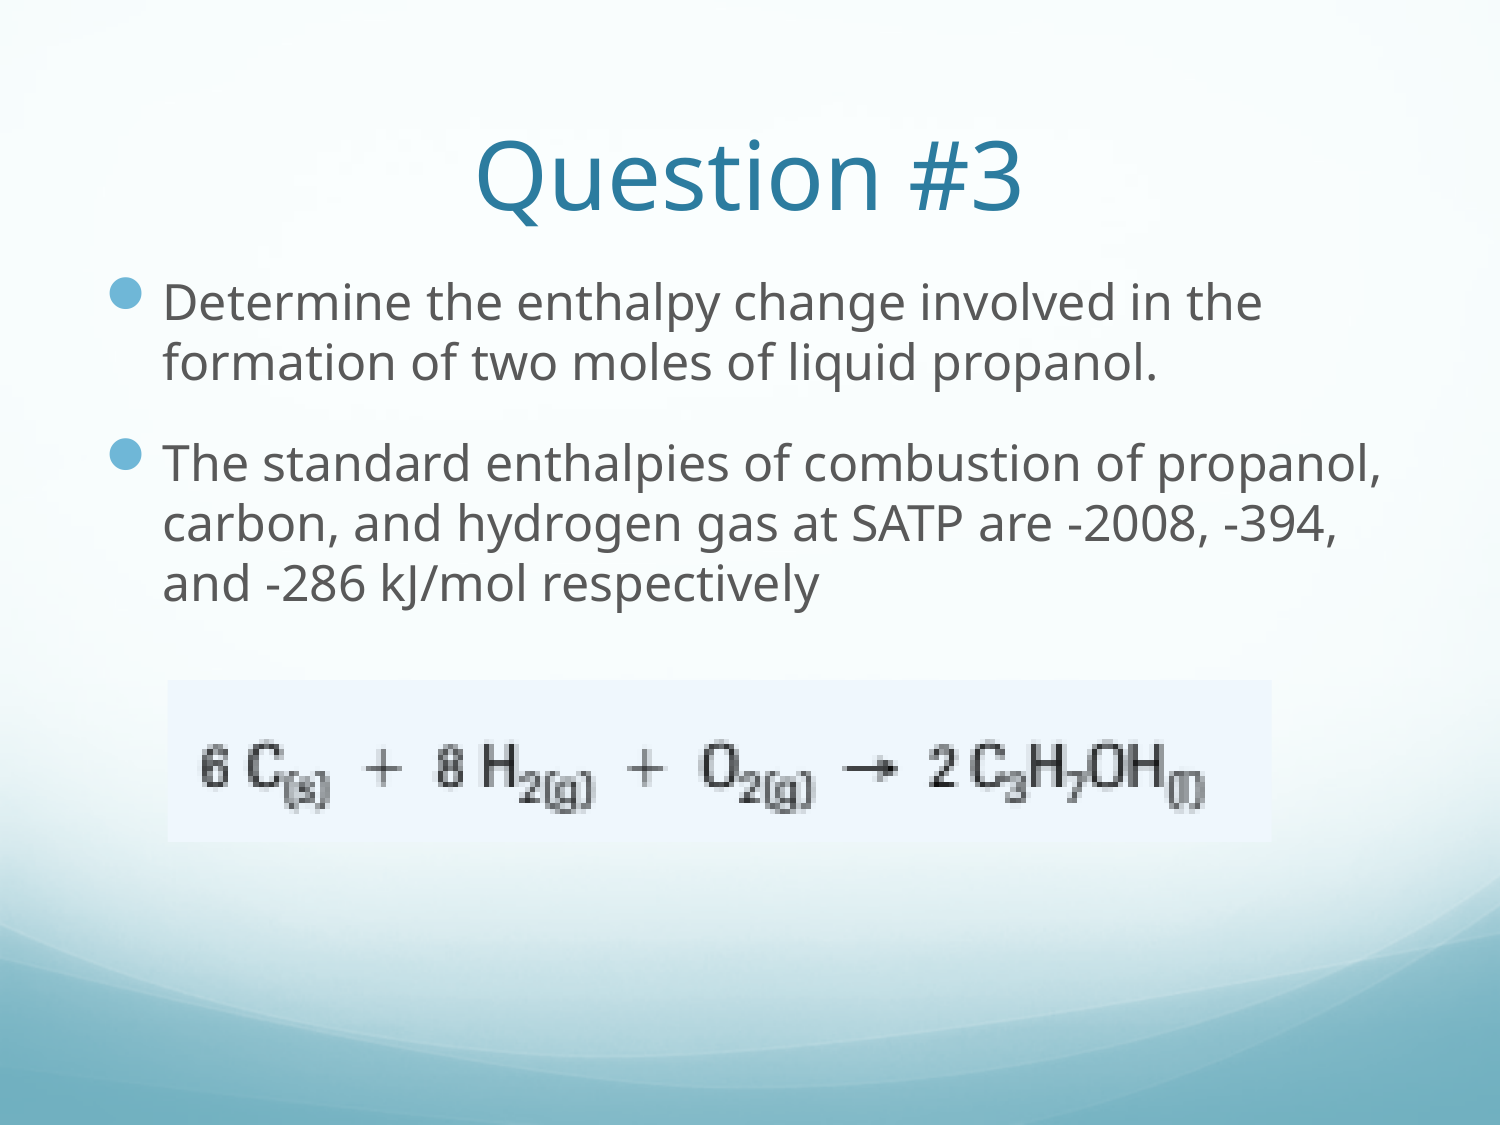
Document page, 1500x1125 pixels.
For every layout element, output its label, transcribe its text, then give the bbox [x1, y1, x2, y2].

title Question #3 [90, 17, 1410, 237]
list Determine the enthalpy change involved in the formation of two moles of liquid propanol. The standard enthalpies of combustion of propanol, carbon, and hydrogen gas at SATP are -2008, -394, and -286 kJ/mol respectively [90, 262, 1410, 975]
picture [167, 679, 1273, 843]
